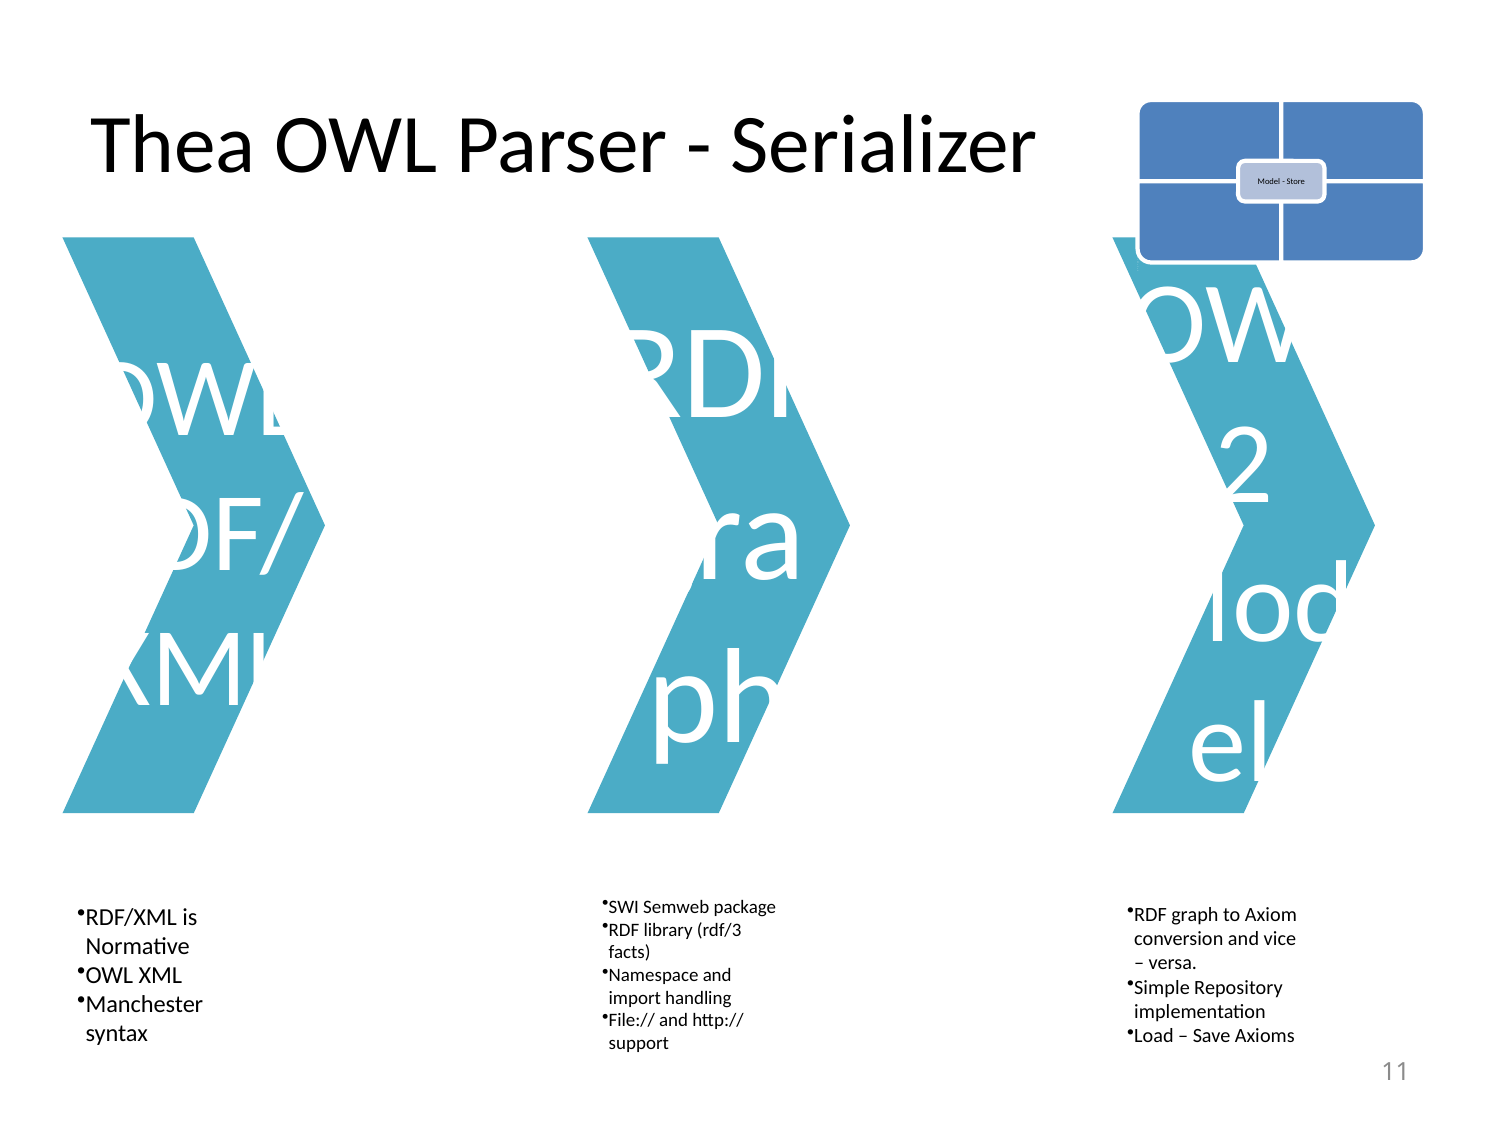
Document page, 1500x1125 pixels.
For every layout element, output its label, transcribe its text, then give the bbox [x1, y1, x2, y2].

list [62, 237, 1376, 1063]
slide_number 11 [1074, 1042, 1425, 1103]
title Thea OWL Parser - Serializer [75, 45, 1425, 233]
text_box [1137, 99, 1426, 263]
